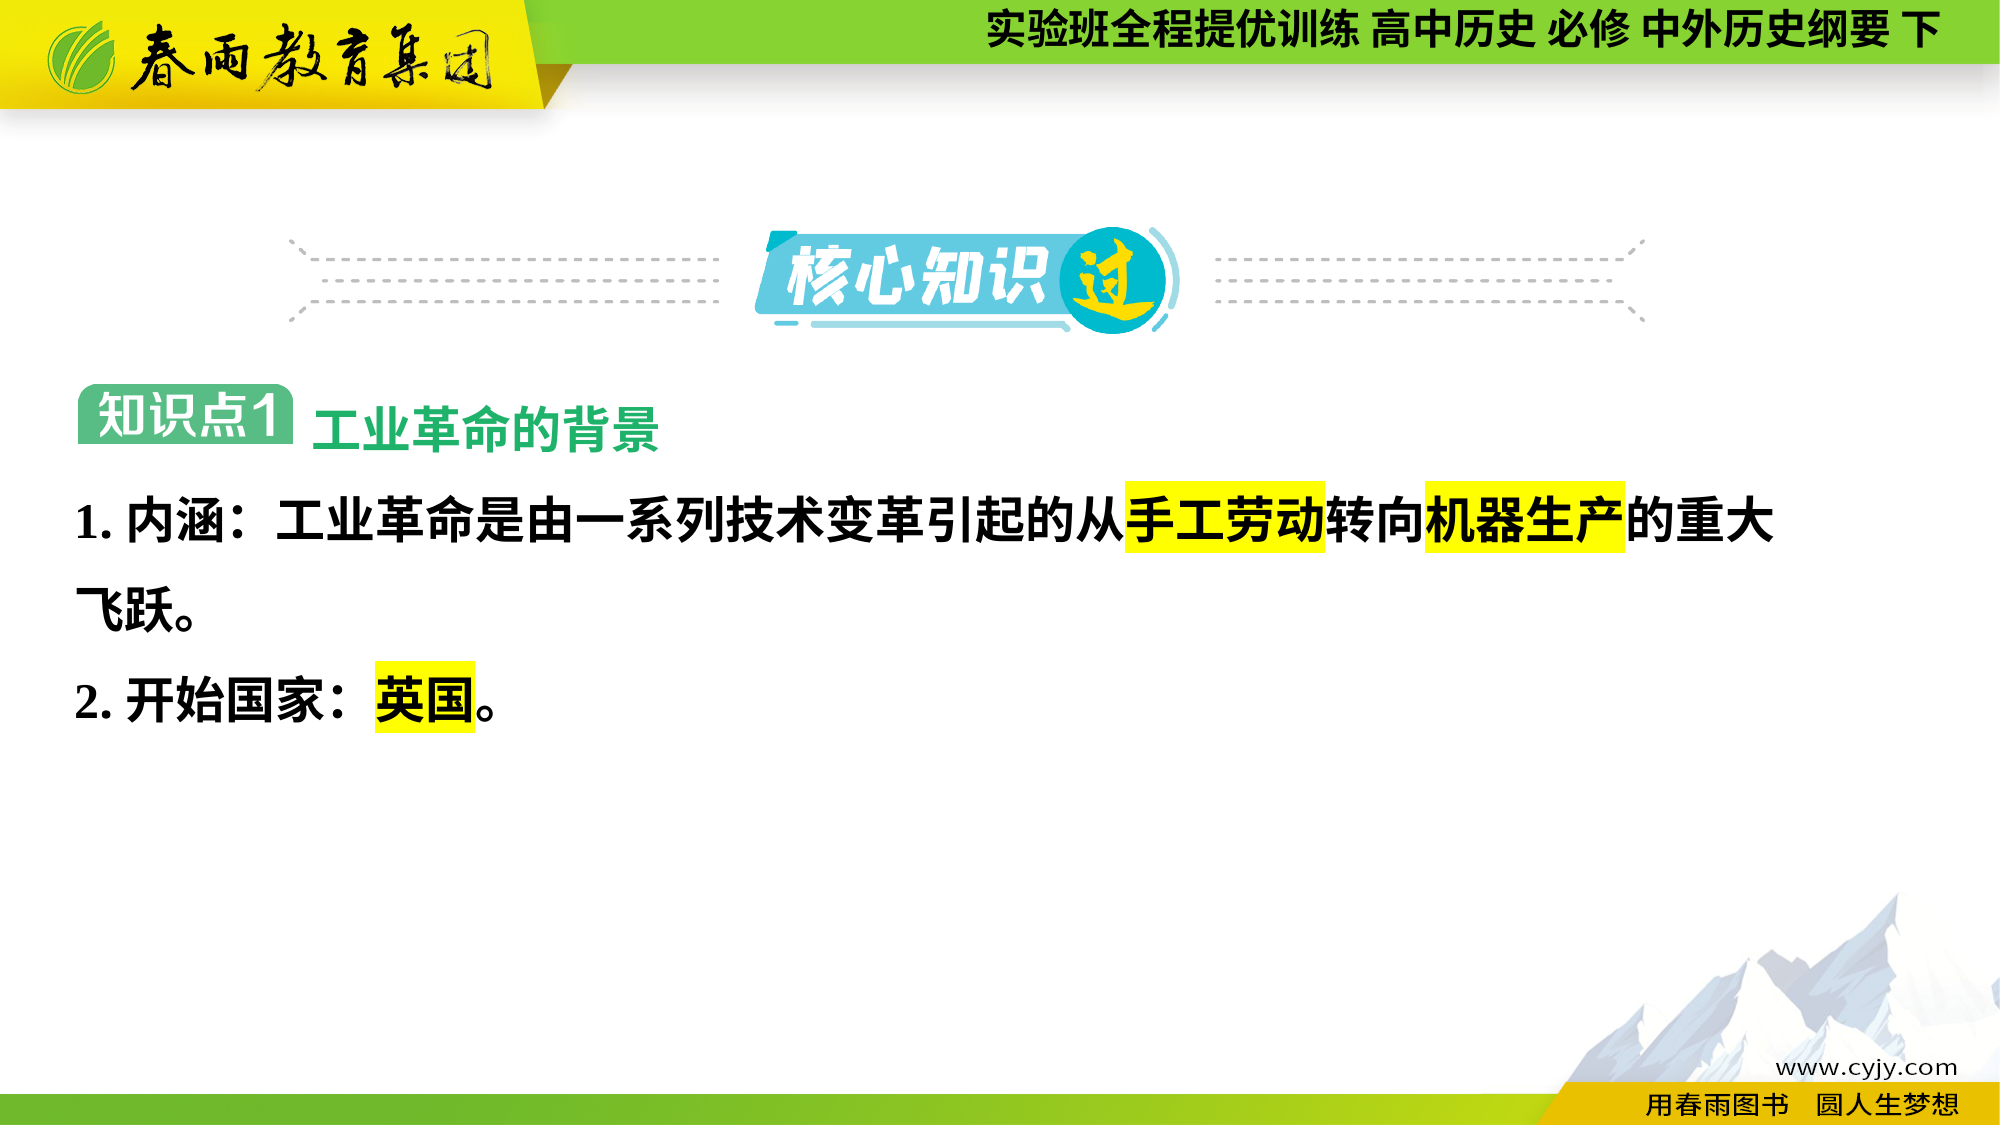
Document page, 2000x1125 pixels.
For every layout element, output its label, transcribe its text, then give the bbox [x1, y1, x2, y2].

list 工业革命的背景 1.内涵：工业革命是由一系列技术变革引起的从手工劳动转向机器生产的重大 飞跃。 2.开始国家：英国。 [59, 361, 1944, 740]
picture [0, 0, 2000, 1125]
